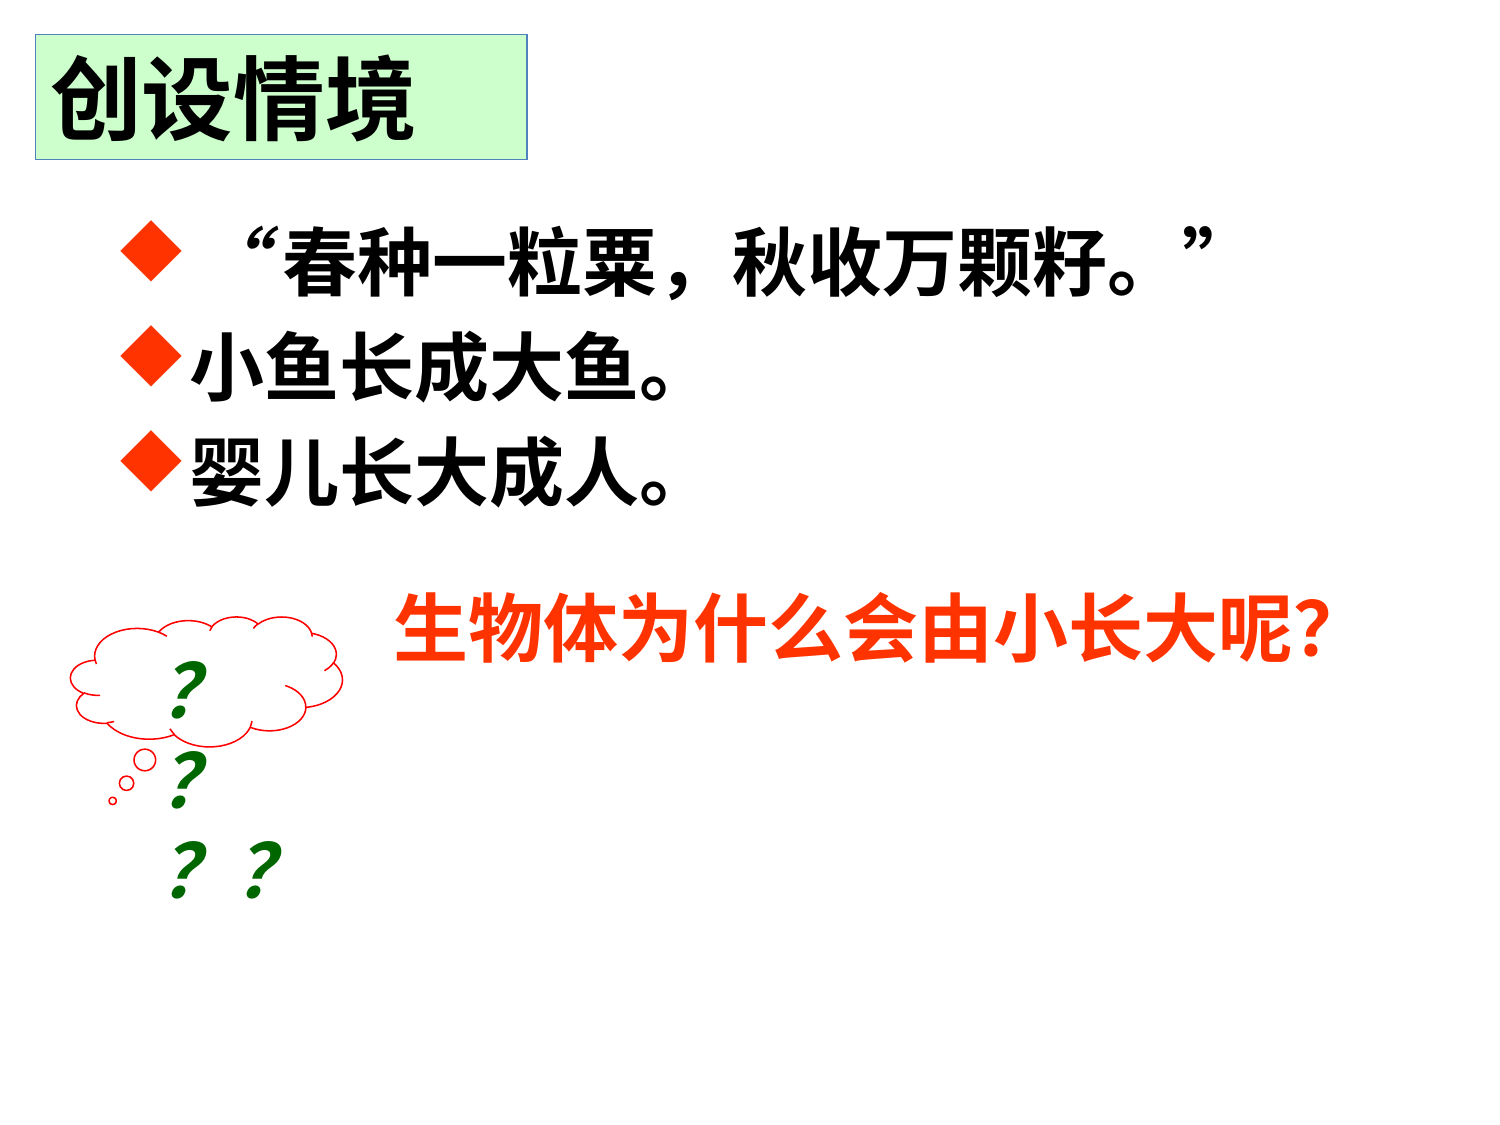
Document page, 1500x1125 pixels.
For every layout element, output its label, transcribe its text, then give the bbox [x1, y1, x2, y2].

text_box “春种一粒粟，秋收万颗籽。” 小鱼长成大鱼。 婴儿长大成人。 [100, 207, 1399, 475]
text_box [70, 574, 1384, 747]
text_box 创设情境 [35, 34, 528, 160]
